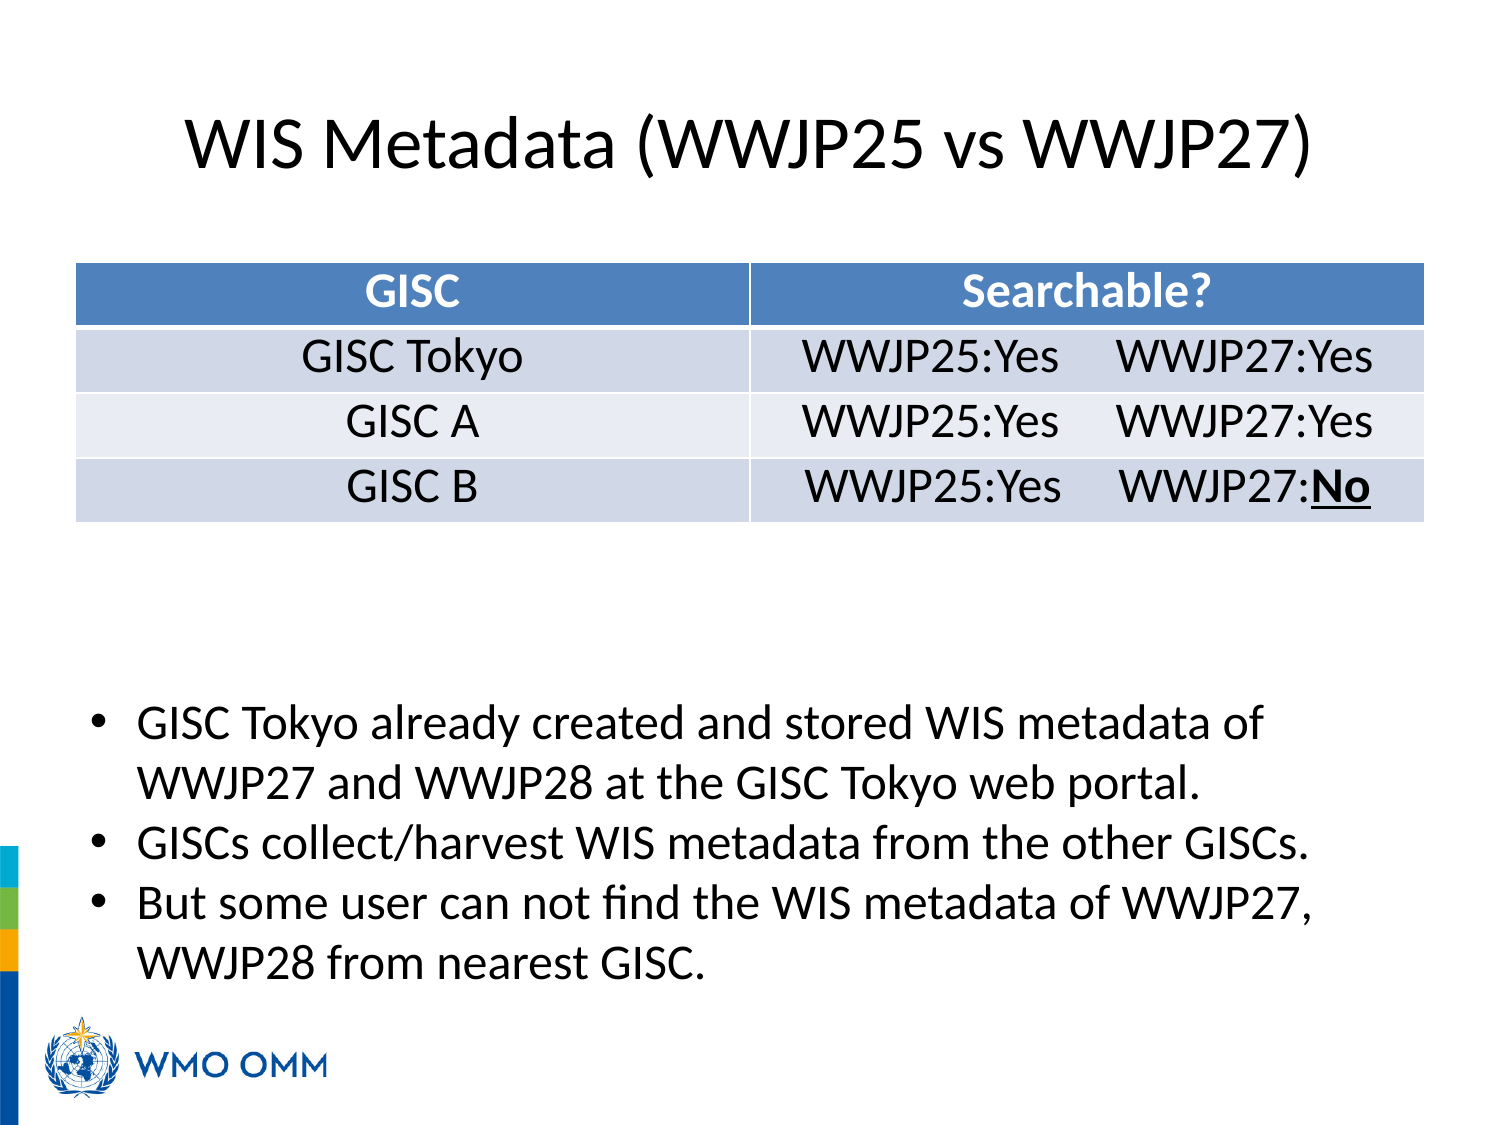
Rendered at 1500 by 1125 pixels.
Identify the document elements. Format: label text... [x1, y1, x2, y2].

table_header Searchable? [751, 263, 1424, 325]
picture [0, 845, 327, 1125]
table_cell GISC B [76, 459, 749, 522]
text_box GISC Tokyo already created and stored WIS metadata of WWJP27 and WWJP28 at the GISC Tokyo web portal. GISCs collect/harvest WIS metadata from the other GISCs. But some user can not find the WIS metadata of WWJP27, WWJP28 from nearest GISC. [74, 682, 1425, 998]
table_cell WWJP25:Yes WWJP27:Yes [751, 330, 1424, 392]
table_cell WWJP25:Yes WWJP27:No [751, 459, 1424, 522]
table_cell GISC Tokyo [76, 330, 749, 392]
table_cell WWJP25:Yes WWJP27:Yes [751, 394, 1424, 457]
table_cell GISC A [76, 394, 749, 457]
table_header GISC [76, 263, 749, 325]
title WIS Metadata (WWJP25 vs WWJP27) [75, 45, 1425, 233]
